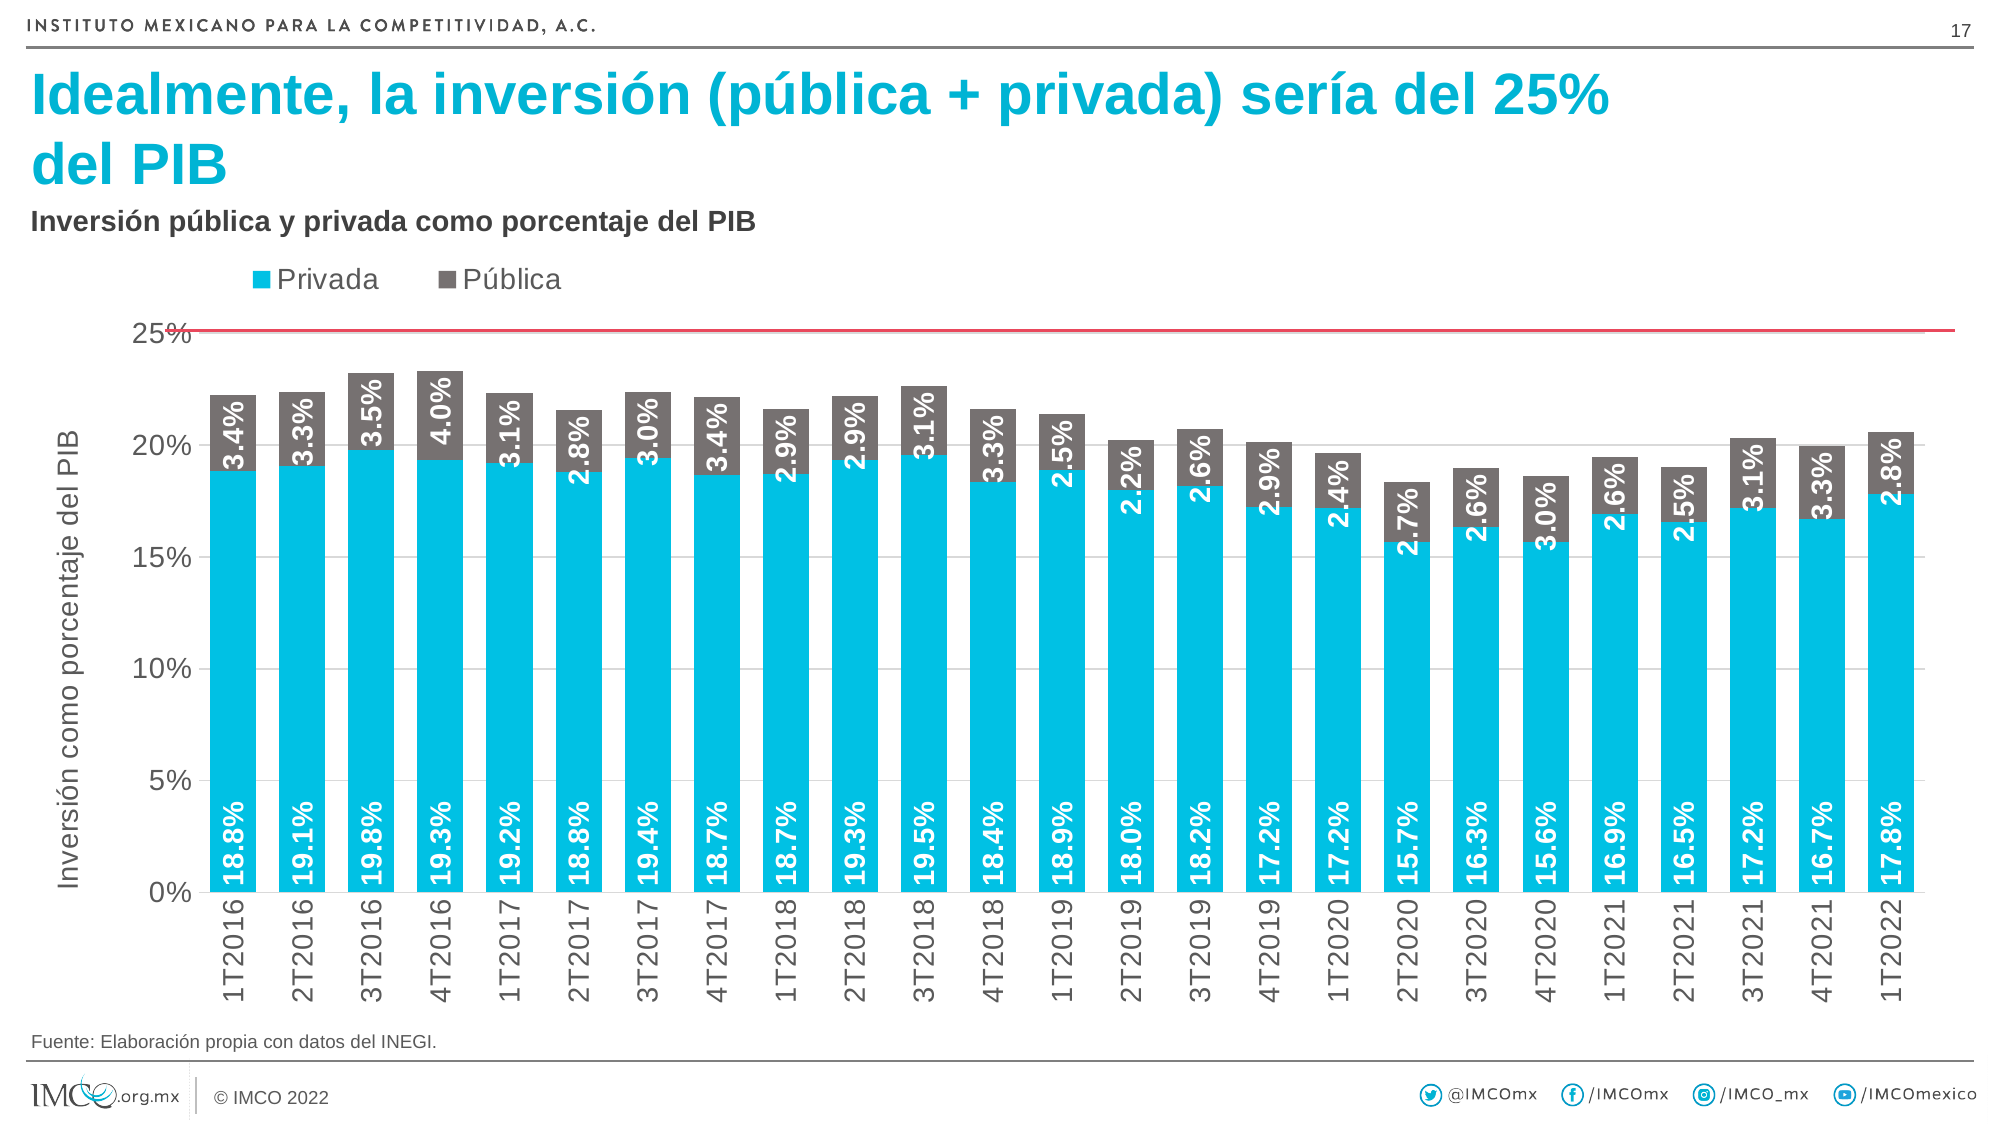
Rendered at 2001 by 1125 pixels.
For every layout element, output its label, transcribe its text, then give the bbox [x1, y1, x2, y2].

picture [20, 10, 602, 42]
title Idealmente, la inversión (pública + privada) sería del 25% del PIB [16, 50, 1916, 204]
picture [19, 1060, 190, 1120]
slide_number 16 [1536, 10, 1987, 71]
list Fuente: Elaboración propia con datos del INEGI. [15, 1030, 1965, 1060]
chart [15, 245, 1965, 1019]
picture [1406, 1055, 1988, 1125]
text_box Inversión pública y privada como porcentaje del PIB [15, 195, 1872, 245]
